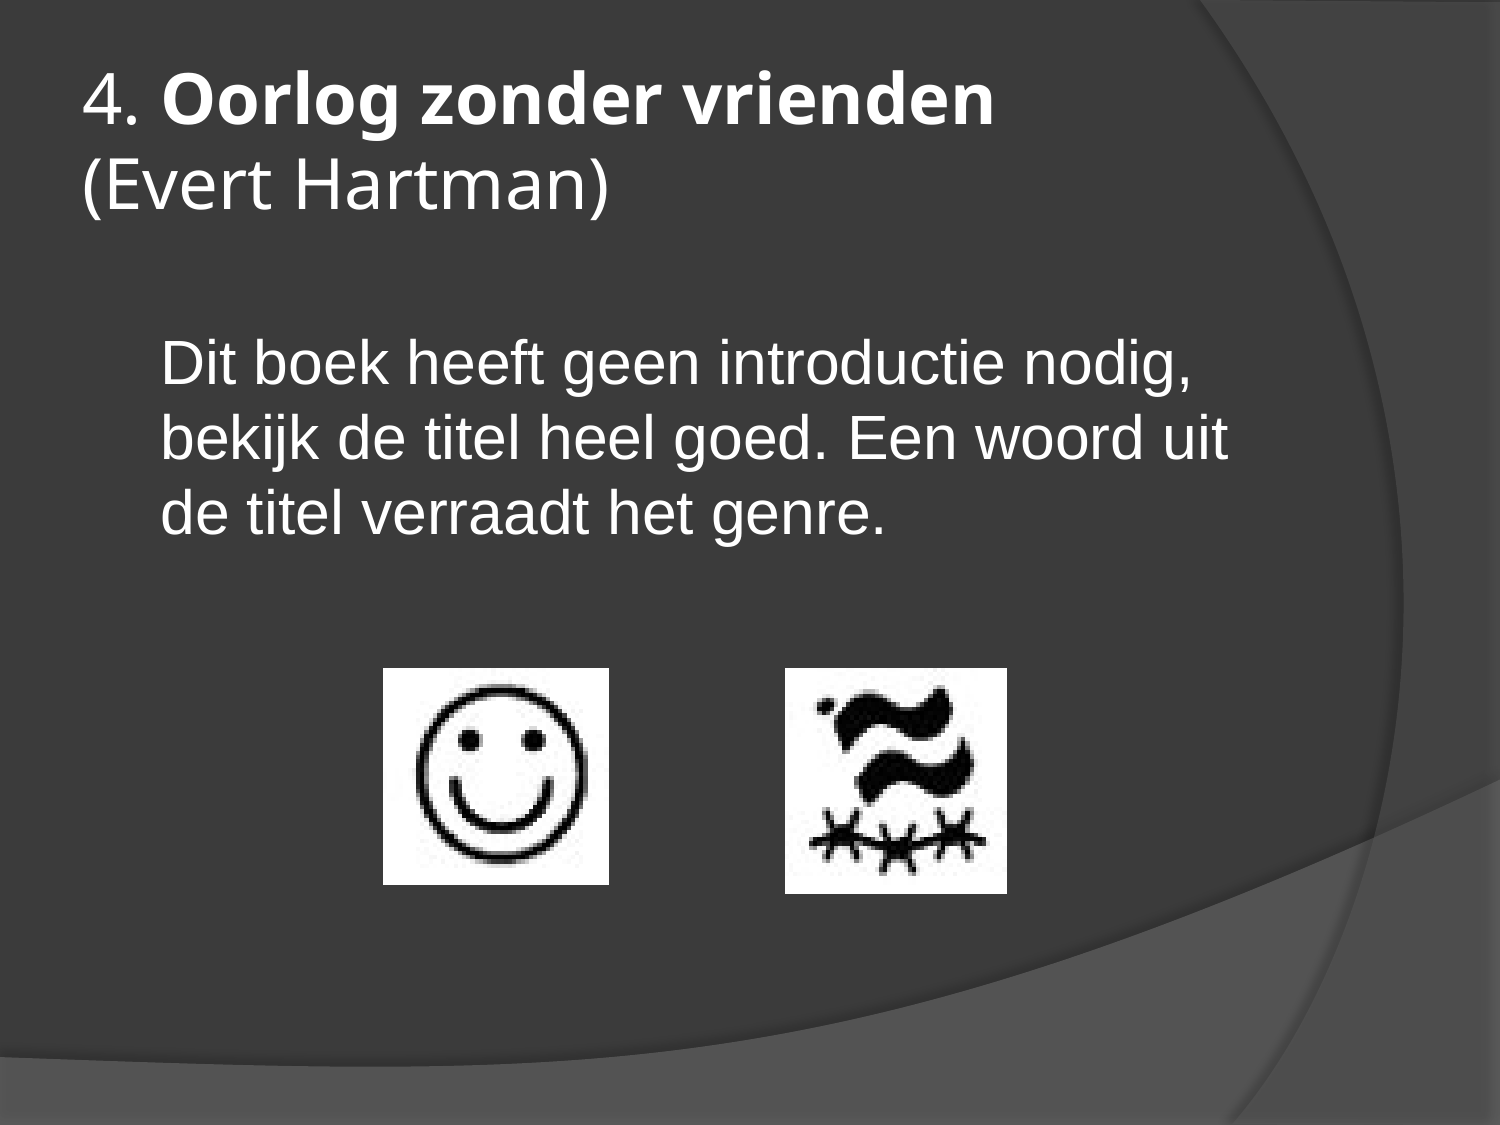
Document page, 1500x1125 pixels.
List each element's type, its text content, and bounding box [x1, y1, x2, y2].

picture [383, 668, 609, 886]
title 4. Oorlog zonder vrienden (Evert Hartman) [75, 45, 1300, 233]
picture [785, 668, 1007, 894]
list Dit boek heeft geen introductie nodig, bekijk de titel heel goed. Een woord uit de titel verraadt het genre. [76, 314, 1302, 579]
